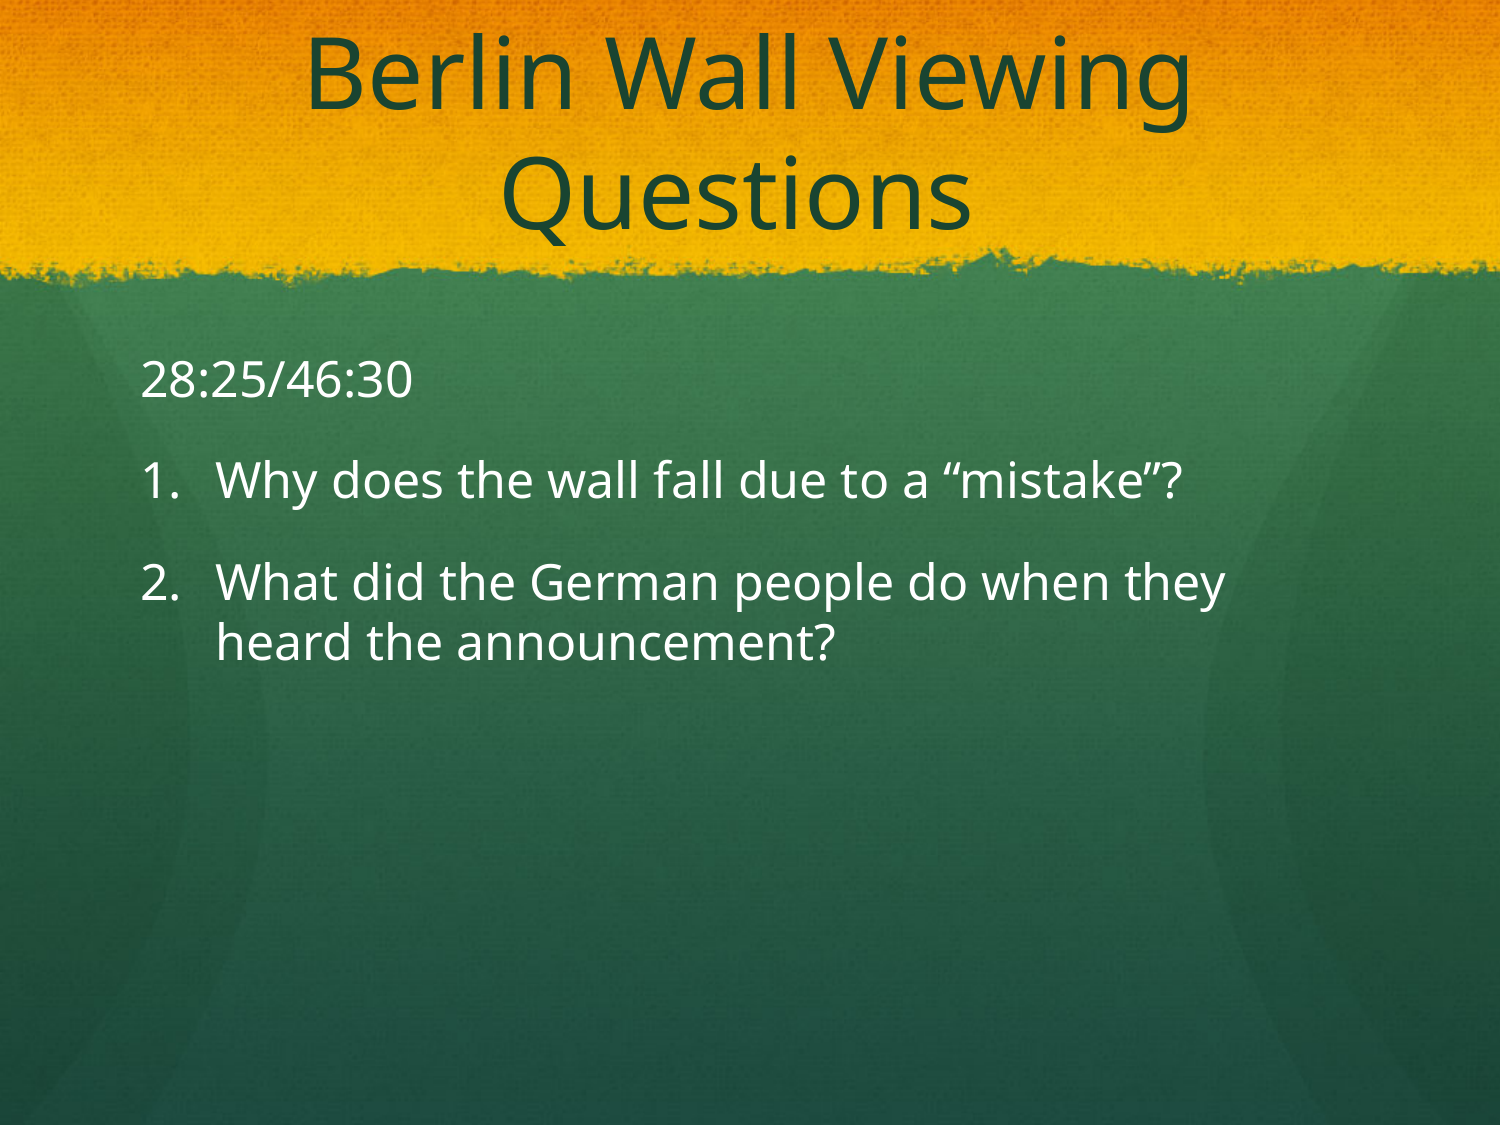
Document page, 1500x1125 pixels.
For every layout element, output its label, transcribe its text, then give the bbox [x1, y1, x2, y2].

list 28:25/46:30 Why does the wall fall due to a “mistake”? What did the German people do when they heard the announcement? [125, 339, 1375, 1026]
picture [0, 0, 1500, 1125]
title Berlin Wall Viewing Questions [125, 13, 1375, 246]
